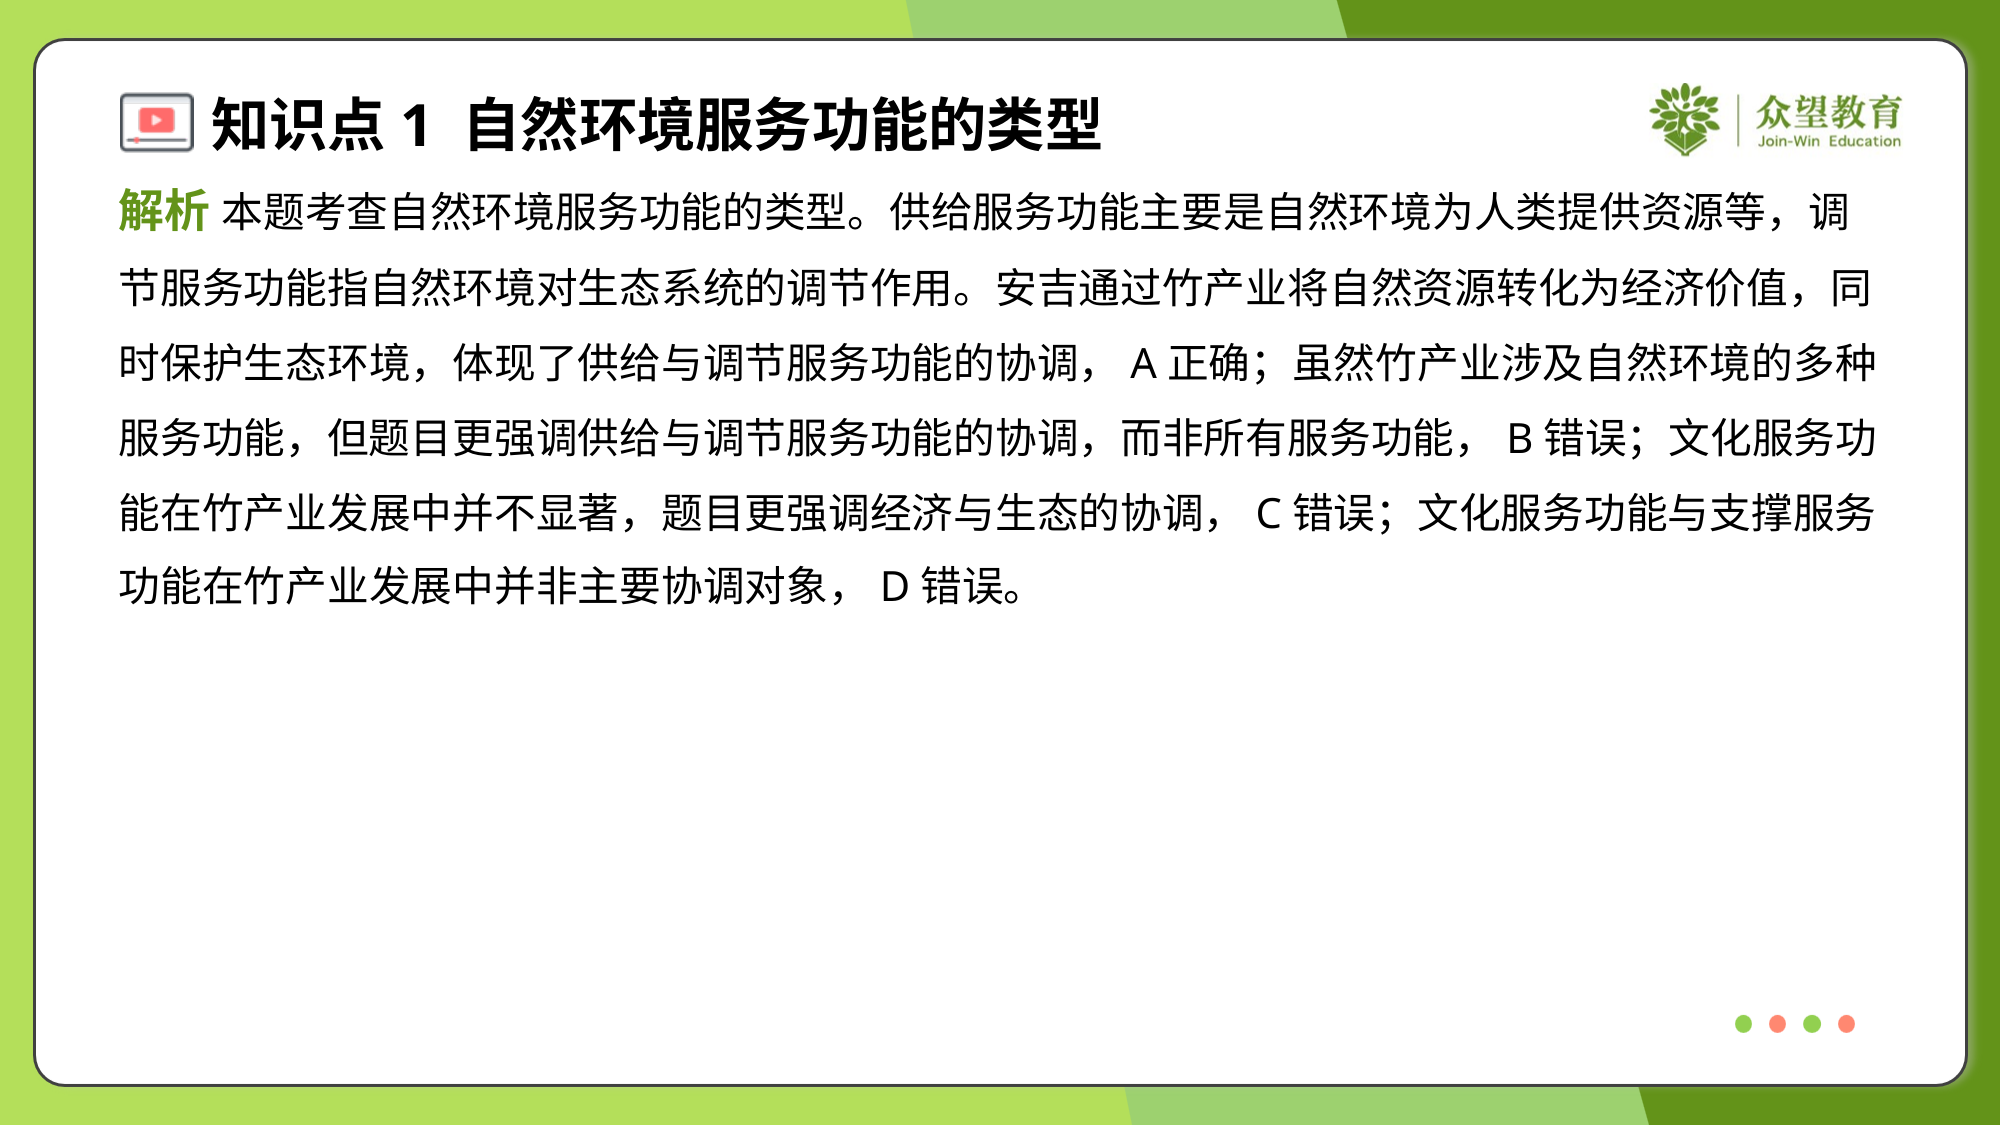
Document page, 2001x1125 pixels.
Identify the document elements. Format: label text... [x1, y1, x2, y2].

text_box 解析 本题考查自然环境服务功能的类型。供给服务功能主要是自然环境为人类提供资源等，调 节服务功能指自然环境对生态系统的调节作用。安吉通过竹产业将自然资源转化为经济价值，同 时保护生态环境，体现了供给与调节服务功能的协调，A正确；虽然竹产业涉及自然环境的多种 服务功能，但题目更强调供给与调节服务功能的协调，而非所有服务功能，B错误；文化服务功 能在竹产业发展中并不显著，题目更强调经济与生态的协调，C错误；文化服务功能与支撑服务 功能在竹产业发展中并非主要协调对象，D错误。 [118, 159, 1883, 602]
picture [0, 0, 2000, 1125]
